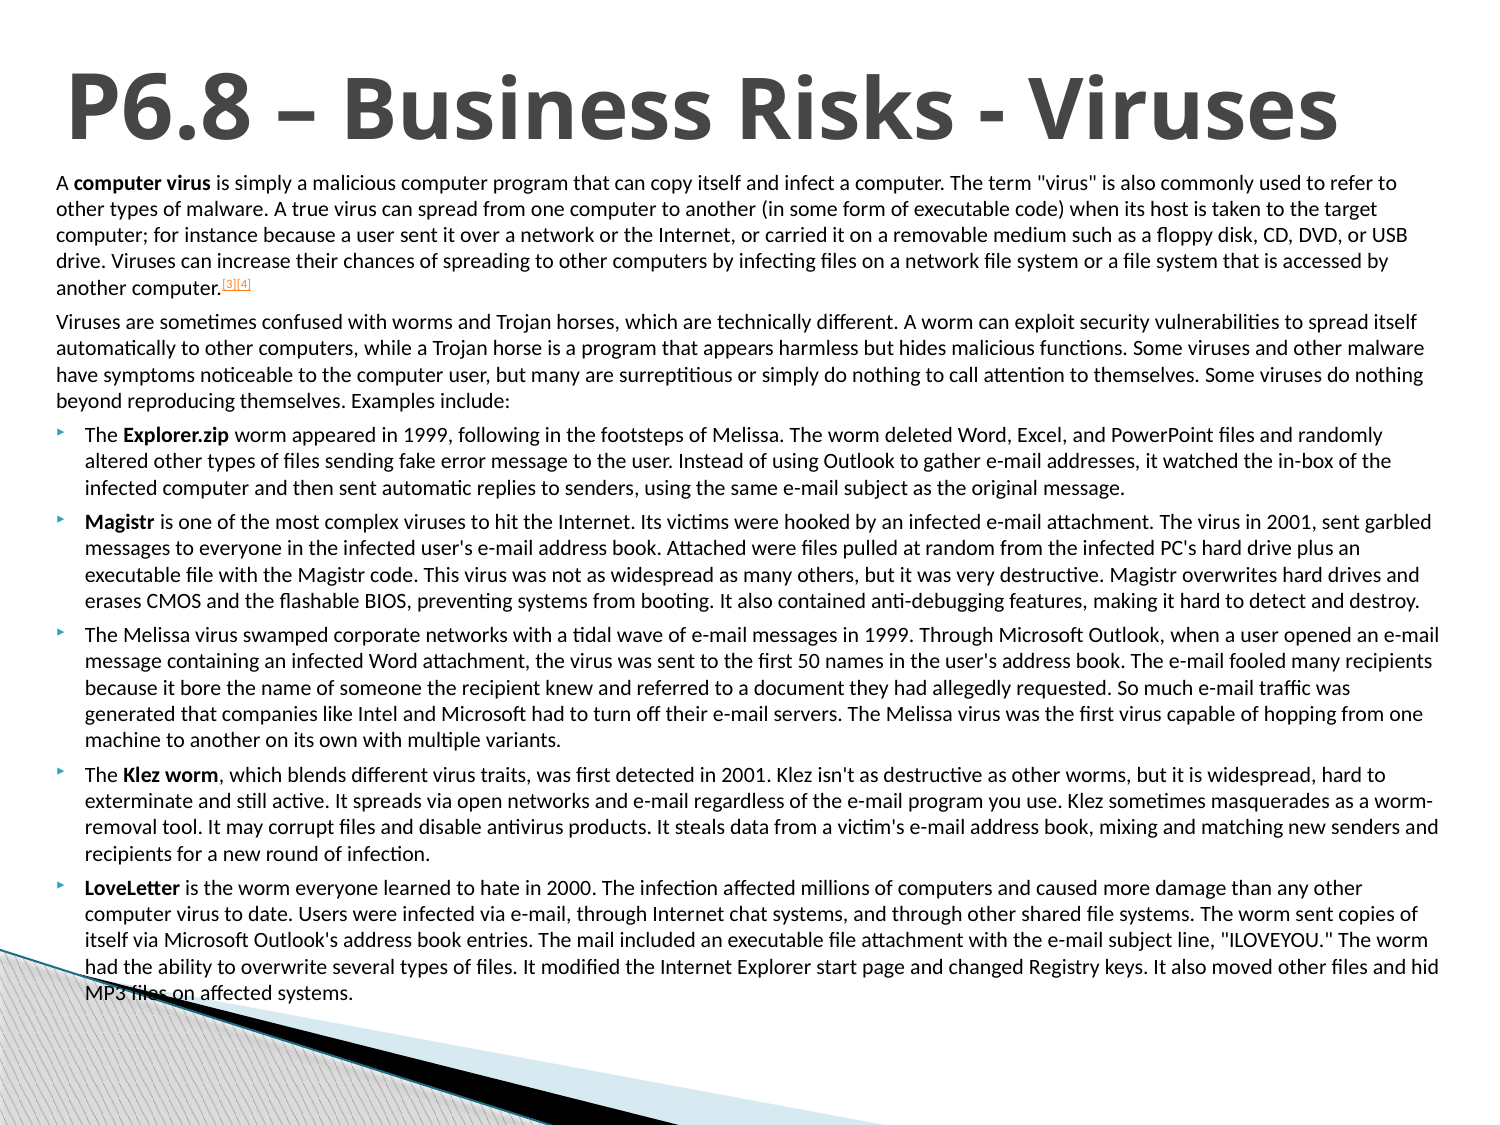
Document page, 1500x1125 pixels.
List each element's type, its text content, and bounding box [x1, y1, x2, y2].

title P6.8 – Business Risks - Viruses [49, 32, 1400, 173]
list A computer virus is simply a malicious computer program that can copy itself and infect a computer. The term "virus" is also commonly used to refer to other types of malware. A true virus can spread from one computer to another (in some form of executable code) when its host is taken to the target computer; for instance because a user sent it over a network or the Internet, or carried it on a removable medium such as a floppy disk, CD, DVD, or USB drive. Viruses can increase their chances of spreading to other computers by infecting files on a network file system or a file system that is accessed by another computer.[3][4] Viruses are sometimes confused with worms and Trojan horses, which are technically different. A worm can exploit security vulnerabilities to spread itself automatically to other computers, while a Trojan horse is a program that appears harmless but hides malicious functions. Some viruses and other malware have symptoms noticeable to the computer user, but many are surreptitious or simply do nothing to call attention to themselves. Some viruses do nothing beyond reproducing themselves. Examples include: The Explorer.zip worm appeared in 1999, following in the footsteps of Melissa. The worm deleted Word, Excel, and PowerPoint files and randomly altered other types of files sending fake error message to the user. Instead of using Outlook to gather e-mail addresses, it watched the in-box of the infected computer and then sent automatic replies to senders, using the same e-mail subject as the original message. Magistr is one of the most complex viruses to hit the Internet. Its victims were hooked by an infected e-mail attachment. The virus in 2001, sent garbled messages to everyone in the infected user's e-mail address book. Attached were files pulled at random from the infected PC's hard drive plus an executable file with the Magistr code. This virus was not as widespread as many others, but it was very destructive. Magistr overwrites hard drives and erases CMOS and the flashable BIOS, preventing systems from booting. It also contained anti-debugging features, making it hard to detect and destroy. The Melissa virus swamped corporate networks with a tidal wave of e-mail messages in 1999. Through Microsoft Outlook, when a user opened an e-mail message containing an infected Word attachment, the virus was sent to the first 50 names in the user's address book. The e-mail fooled many recipients because it bore the name of someone the recipient knew and referred to a document they had allegedly requested. So much e-mail traffic was generated that companies like Intel and Microsoft had to turn off their e-mail servers. The Melissa virus was the first virus capable of hopping from one machine to another on its own with multiple variants. The Klez worm, which blends different virus traits, was first detected in 2001. Klez isn't as destructive as other worms, but it is widespread, hard to exterminate and still active. It spreads via open networks and e-mail regardless of the e-mail program you use. Klez sometimes masquerades as a worm-removal tool. It may corrupt files and disable antivirus products. It steals data from a victim's e-mail address book, mixing and matching new senders and recipients for a new round of infection. LoveLetter is the worm everyone learned to hate in 2000. The infection affected millions of computers and caused more damage than any other computer virus to date. Users were infected via e-mail, through Internet chat systems, and through other shared file systems. The worm sent copies of itself via Microsoft Outlook's address book entries. The mail included an executable file attachment with the e-mail subject line, "ILOVEYOU." The worm had the ability to overwrite several types of files. It modified the Internet Explorer start page and changed Registry keys. It also moved other files and hid MP3 files on affected systems. [41, 160, 1459, 1047]
